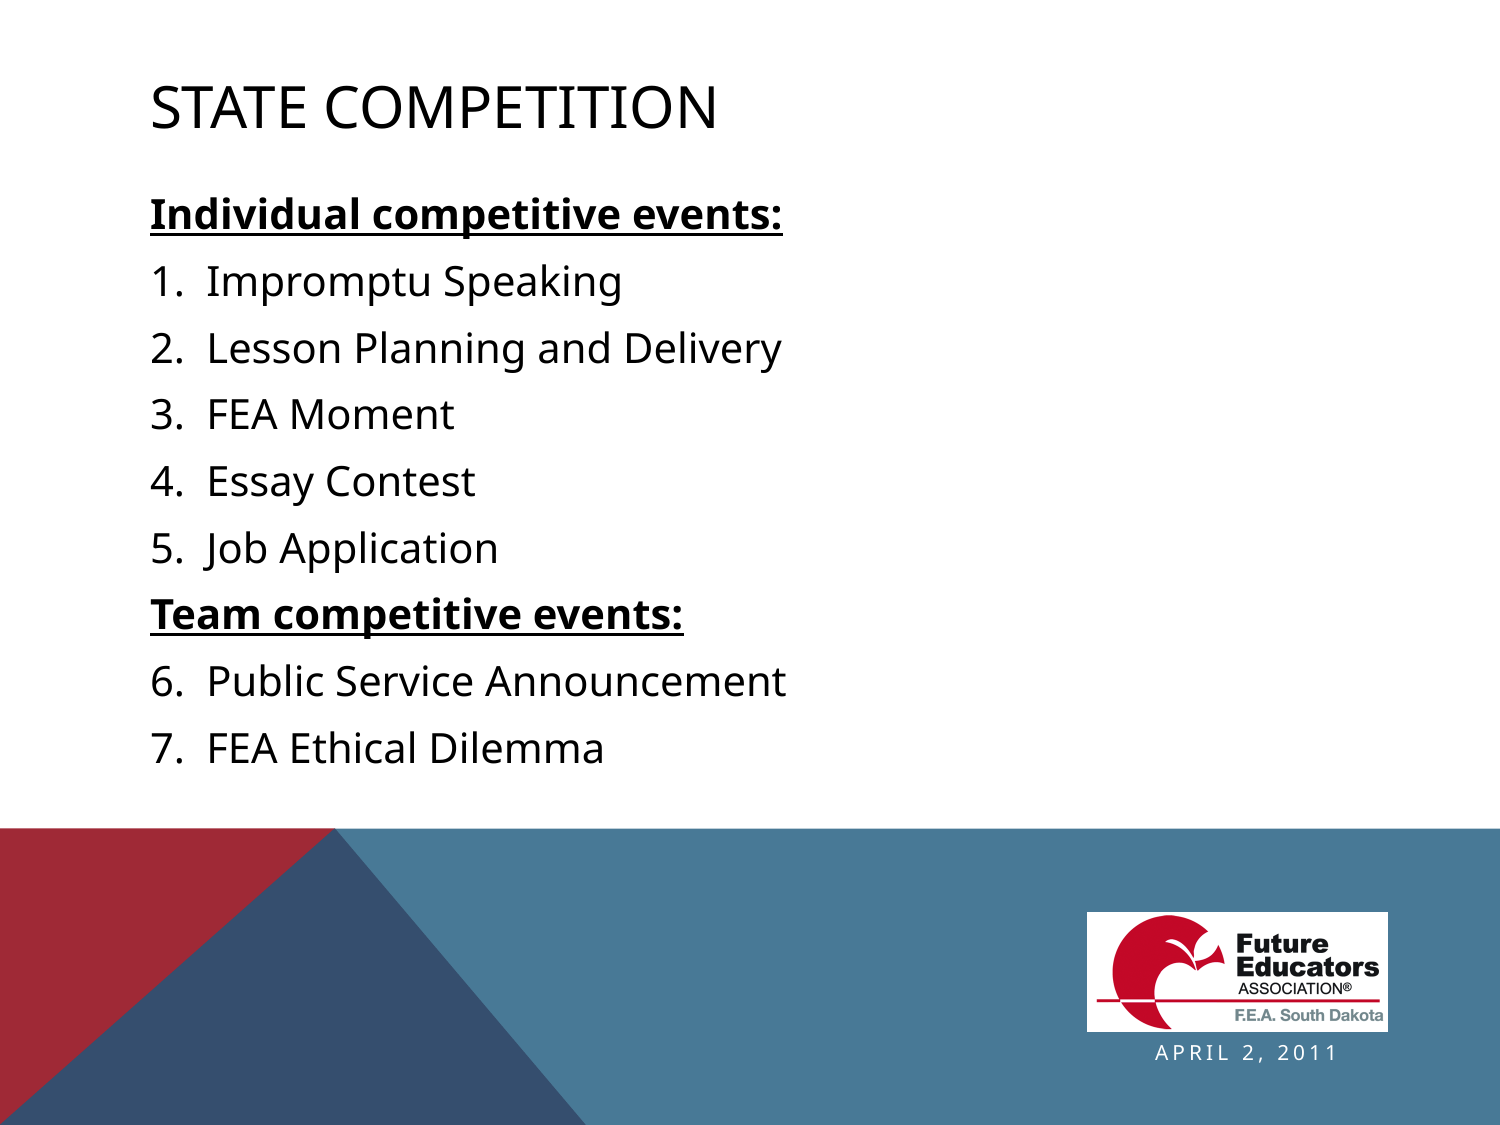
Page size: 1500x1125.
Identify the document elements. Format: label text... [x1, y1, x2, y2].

list Individual competitive events: Impromptu Speaking Lesson Planning and Delivery FEA Moment Essay Contest Job Application Team competitive events: Public Service Announcement FEA Ethical Dilemma [135, 180, 1369, 768]
picture [1087, 912, 1388, 1032]
title State competition [135, 60, 1369, 150]
footer April 2, 2011 [577, 1031, 1352, 1076]
